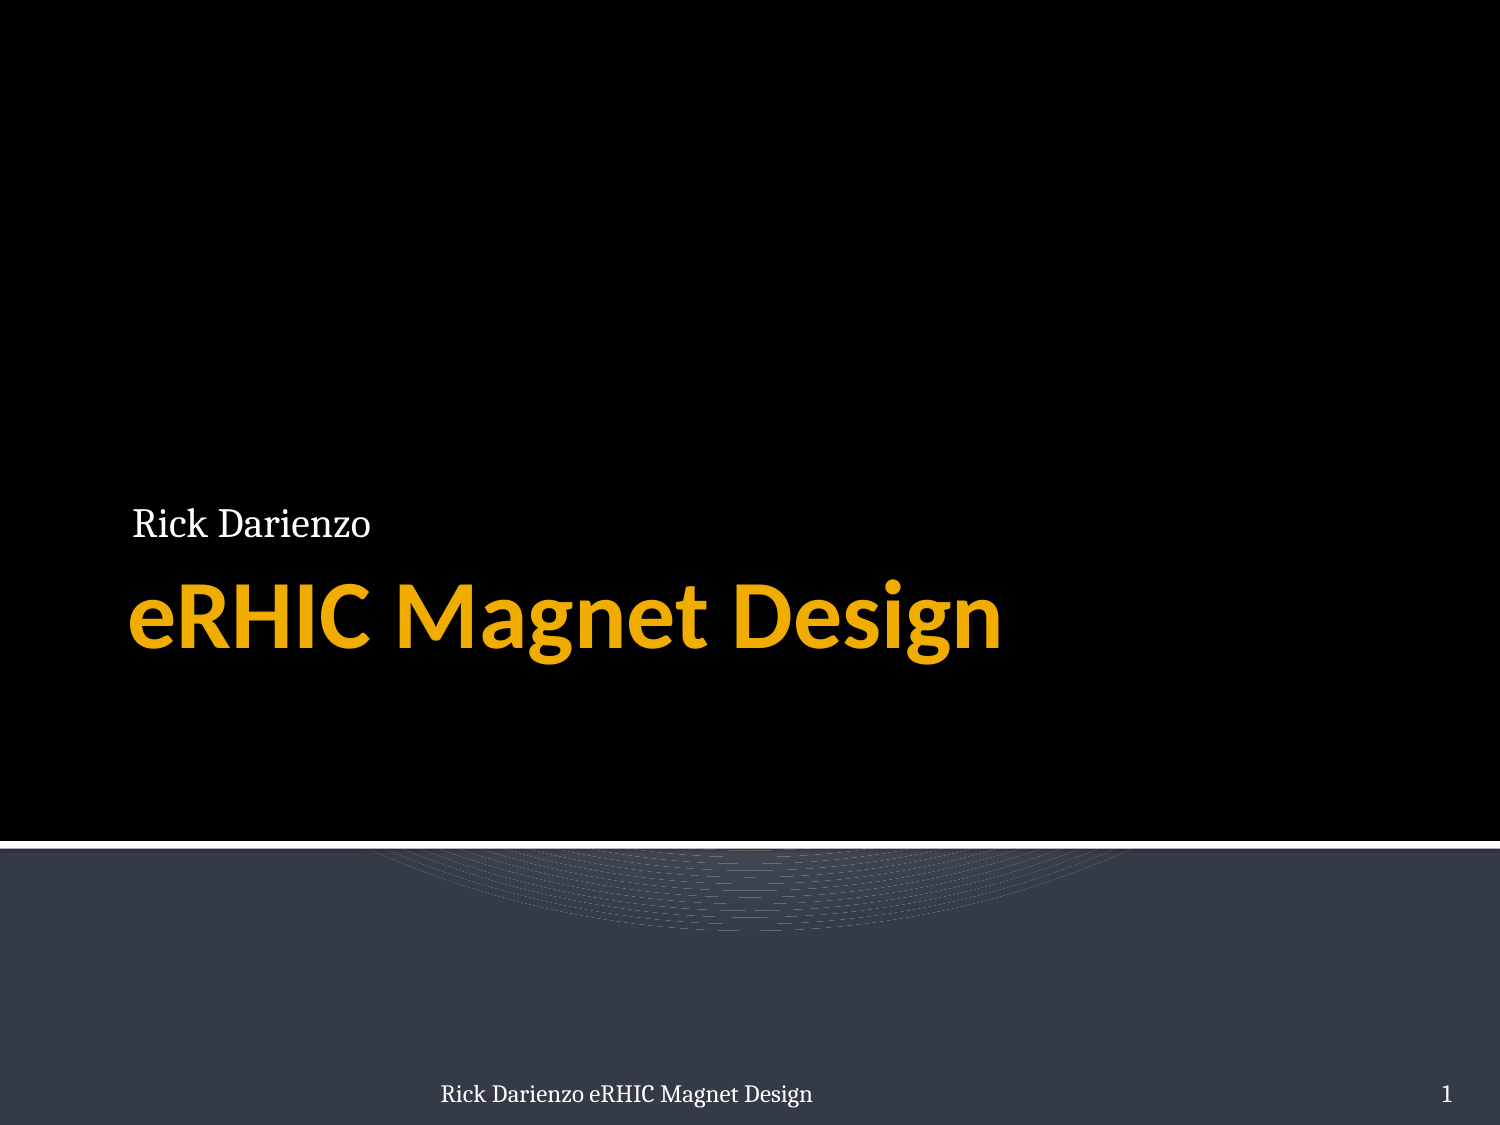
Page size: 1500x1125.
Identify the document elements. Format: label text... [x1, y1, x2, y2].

subtitle Rick Darienzo [112, 299, 1438, 546]
footer Rick Darienzo eRHIC Magnet Design [433, 1062, 1337, 1108]
title eRHIC Magnet Design [112, 550, 1438, 825]
slide_number 1 [1345, 1062, 1467, 1108]
